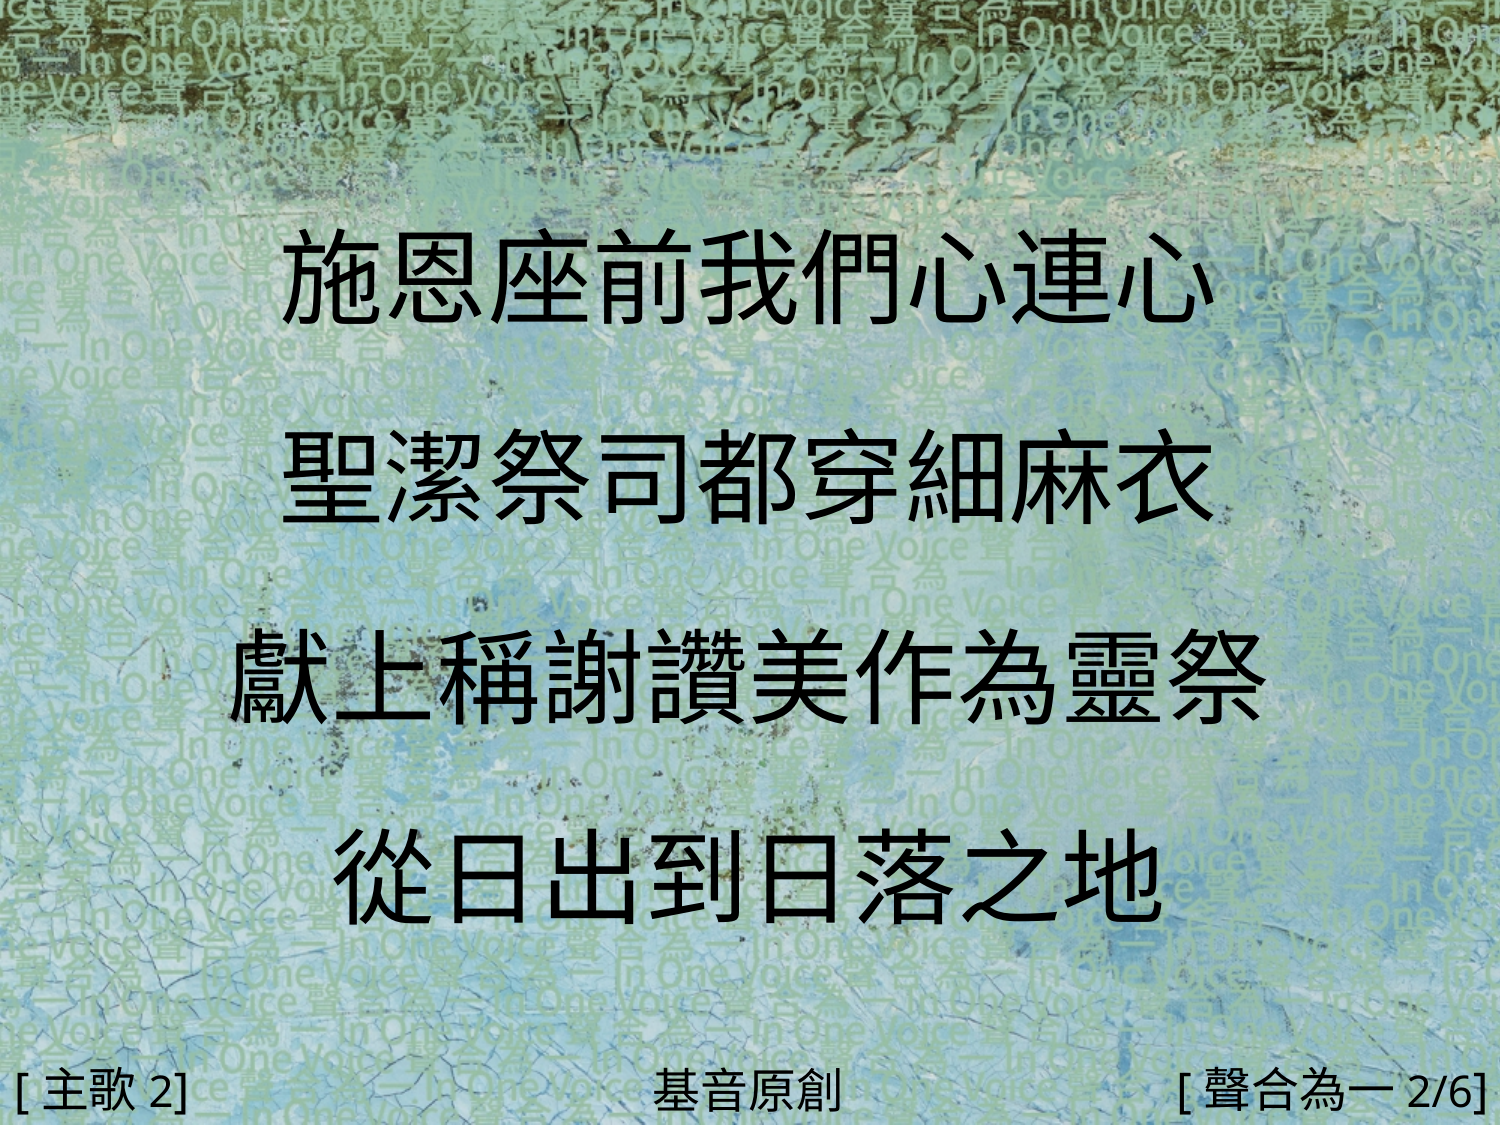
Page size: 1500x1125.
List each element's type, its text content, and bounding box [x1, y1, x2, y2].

picture [0, 0, 1500, 1053]
text_box [聲合為一2/6] [933, 1052, 1500, 1125]
text_box 施恩座前我們心連心 聖潔祭司都穿細麻衣 獻上稱謝讚美作為靈祭 從日出到日落之地 [0, 204, 1499, 847]
text_box 基音原創 [0, 1053, 1498, 1125]
